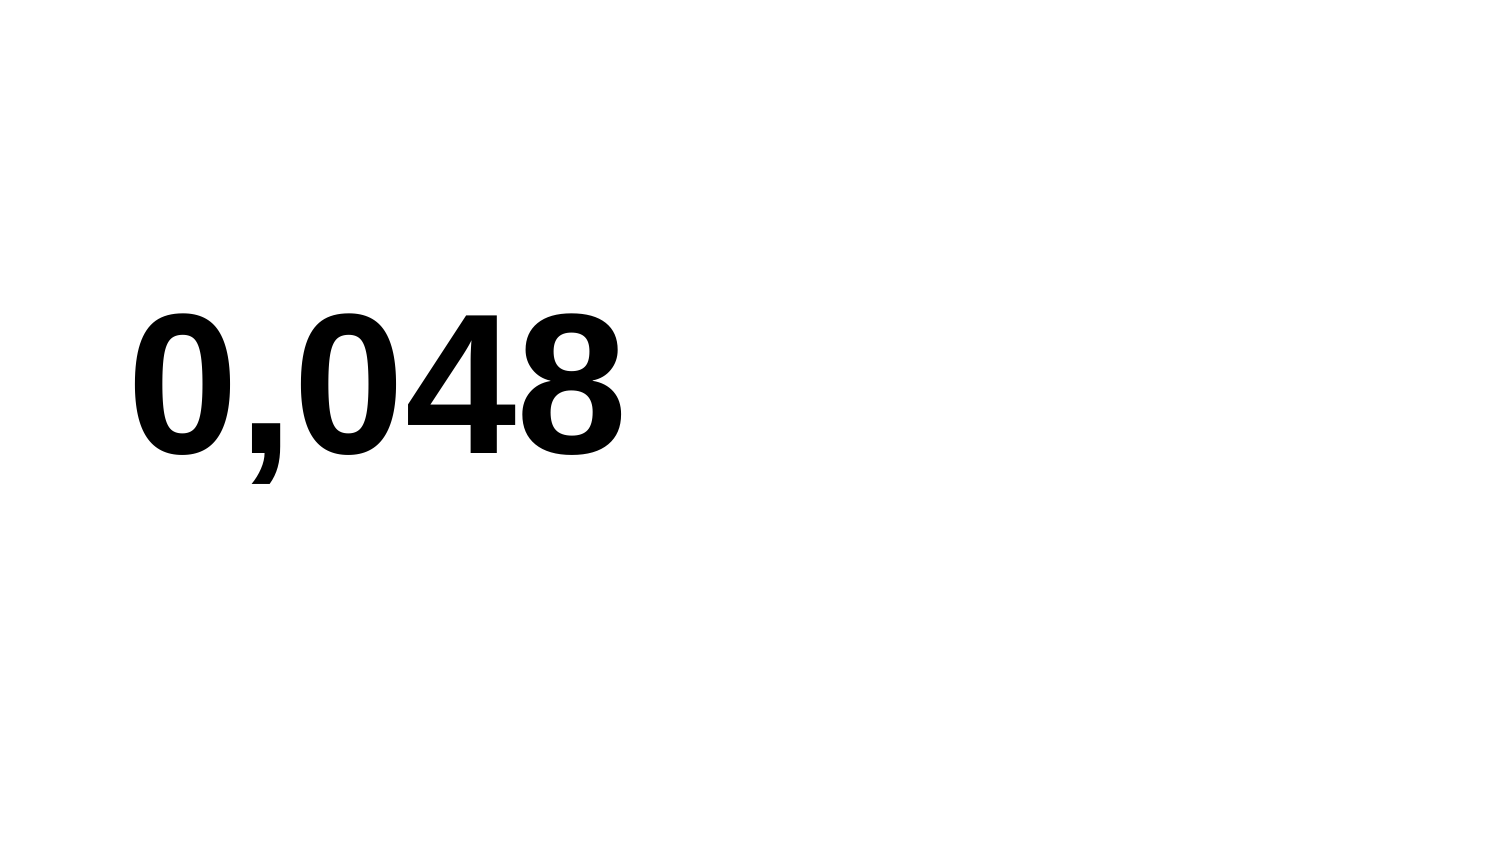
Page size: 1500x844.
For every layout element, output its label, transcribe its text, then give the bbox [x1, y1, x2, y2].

text_box 0,048 [112, 235, 1388, 509]
